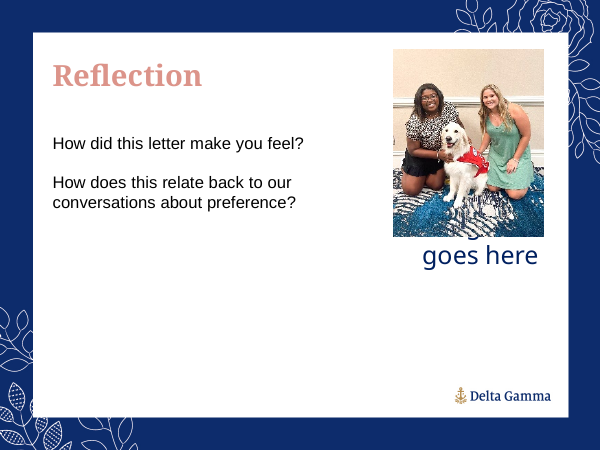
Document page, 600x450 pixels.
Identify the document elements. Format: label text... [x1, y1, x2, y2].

picture [0, 0, 600, 450]
text_box Pull quote, fact, image goes here [407, 112, 558, 277]
text_box Reflection How did this letter make you feel? How does this relate back to our conversations about preference? [37, 50, 391, 220]
